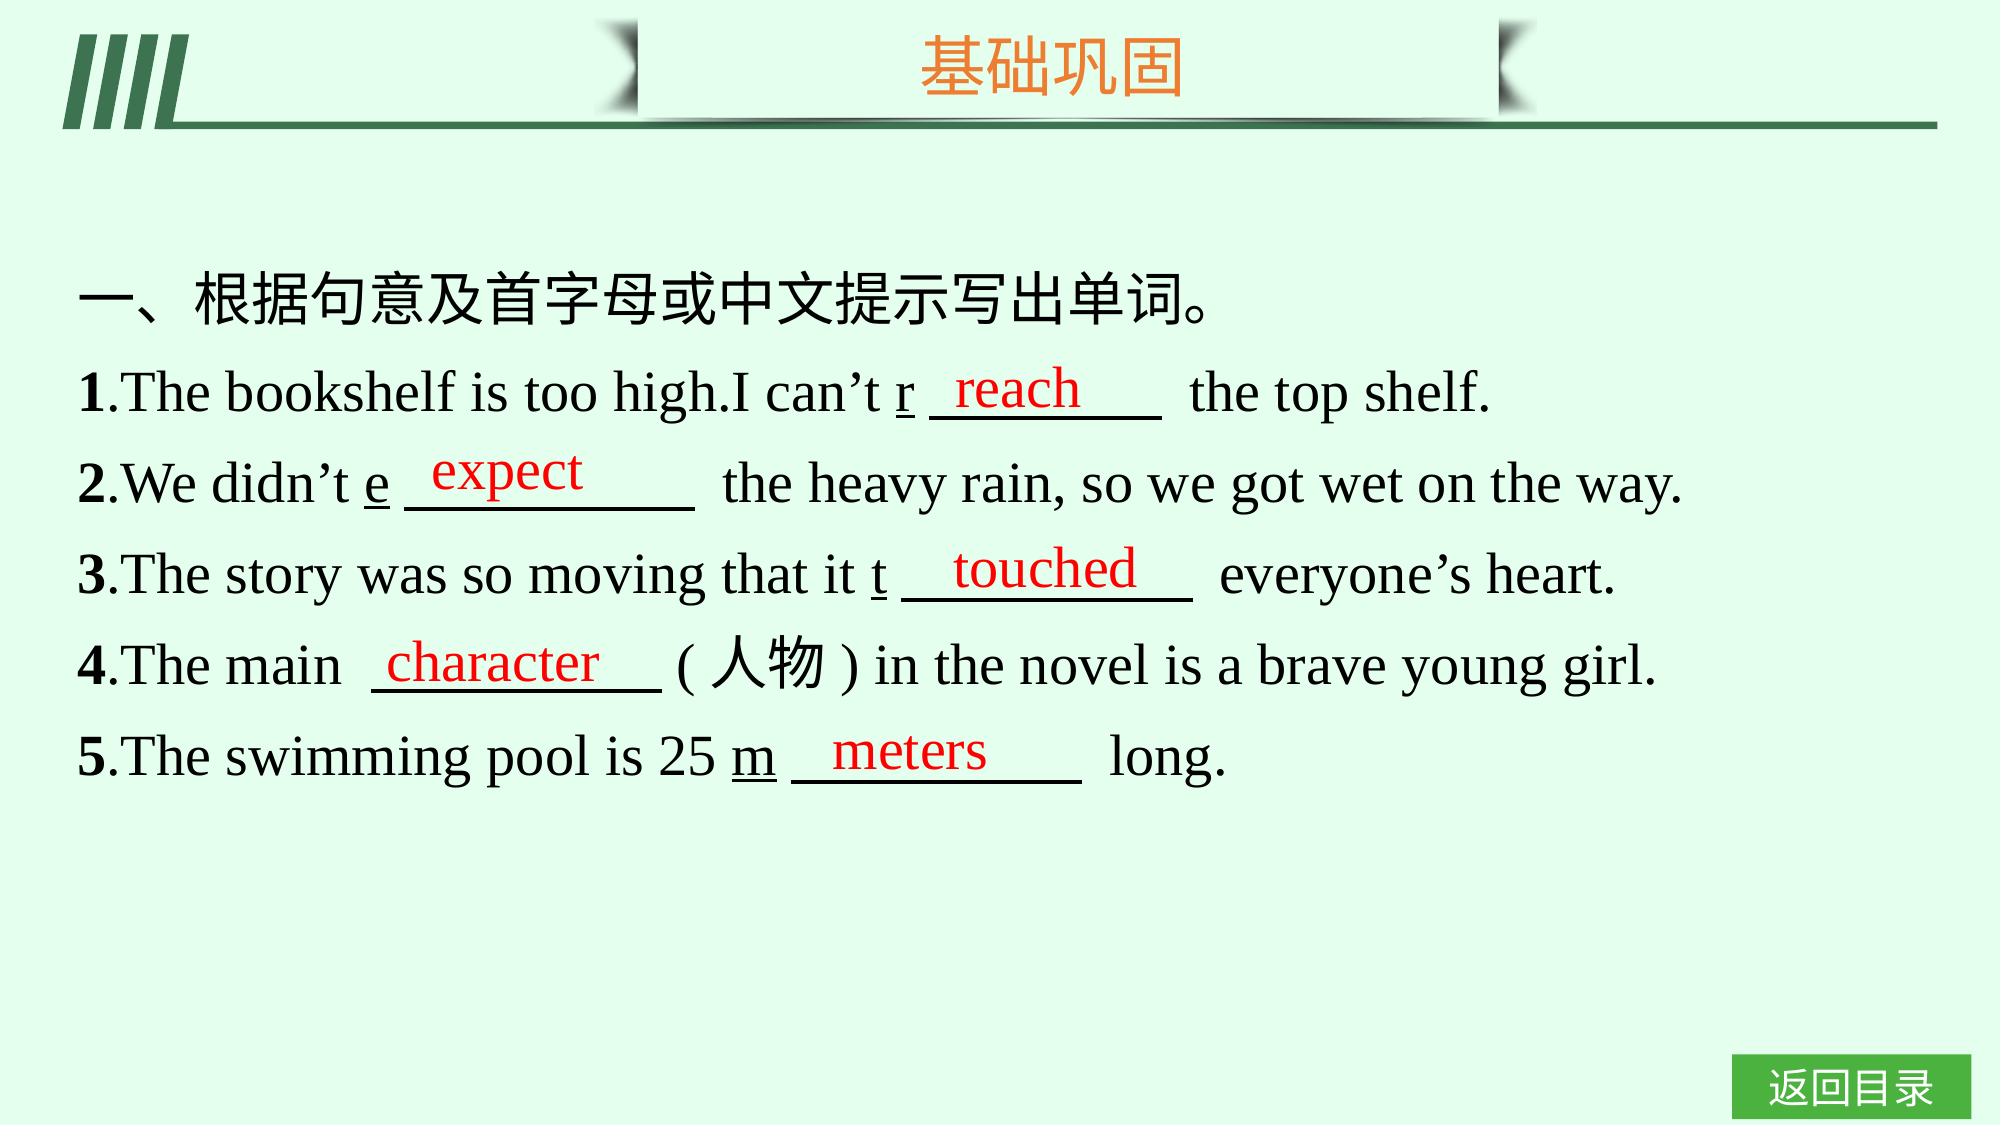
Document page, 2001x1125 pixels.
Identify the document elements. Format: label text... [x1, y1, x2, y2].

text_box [62, 34, 1938, 130]
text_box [594, 16, 1537, 127]
text_box touched [938, 507, 1226, 607]
text_box 一、根据句意及首字母或中文提示写出单词。 1.The bookshelf is too high.I can’t r the top shelf. 2.We didn’t e the heavy rain, so we got wet on the way. 3.The story was so moving that it t everyone’s heart. 4.The main (人物) in the novel is a brave young girl. 5.The swimming pool is 25 m long. [62, 233, 1938, 795]
text_box reach [940, 328, 1097, 427]
text_box character [371, 601, 615, 701]
text_box meters [818, 690, 1004, 789]
text_box expect [416, 409, 671, 509]
